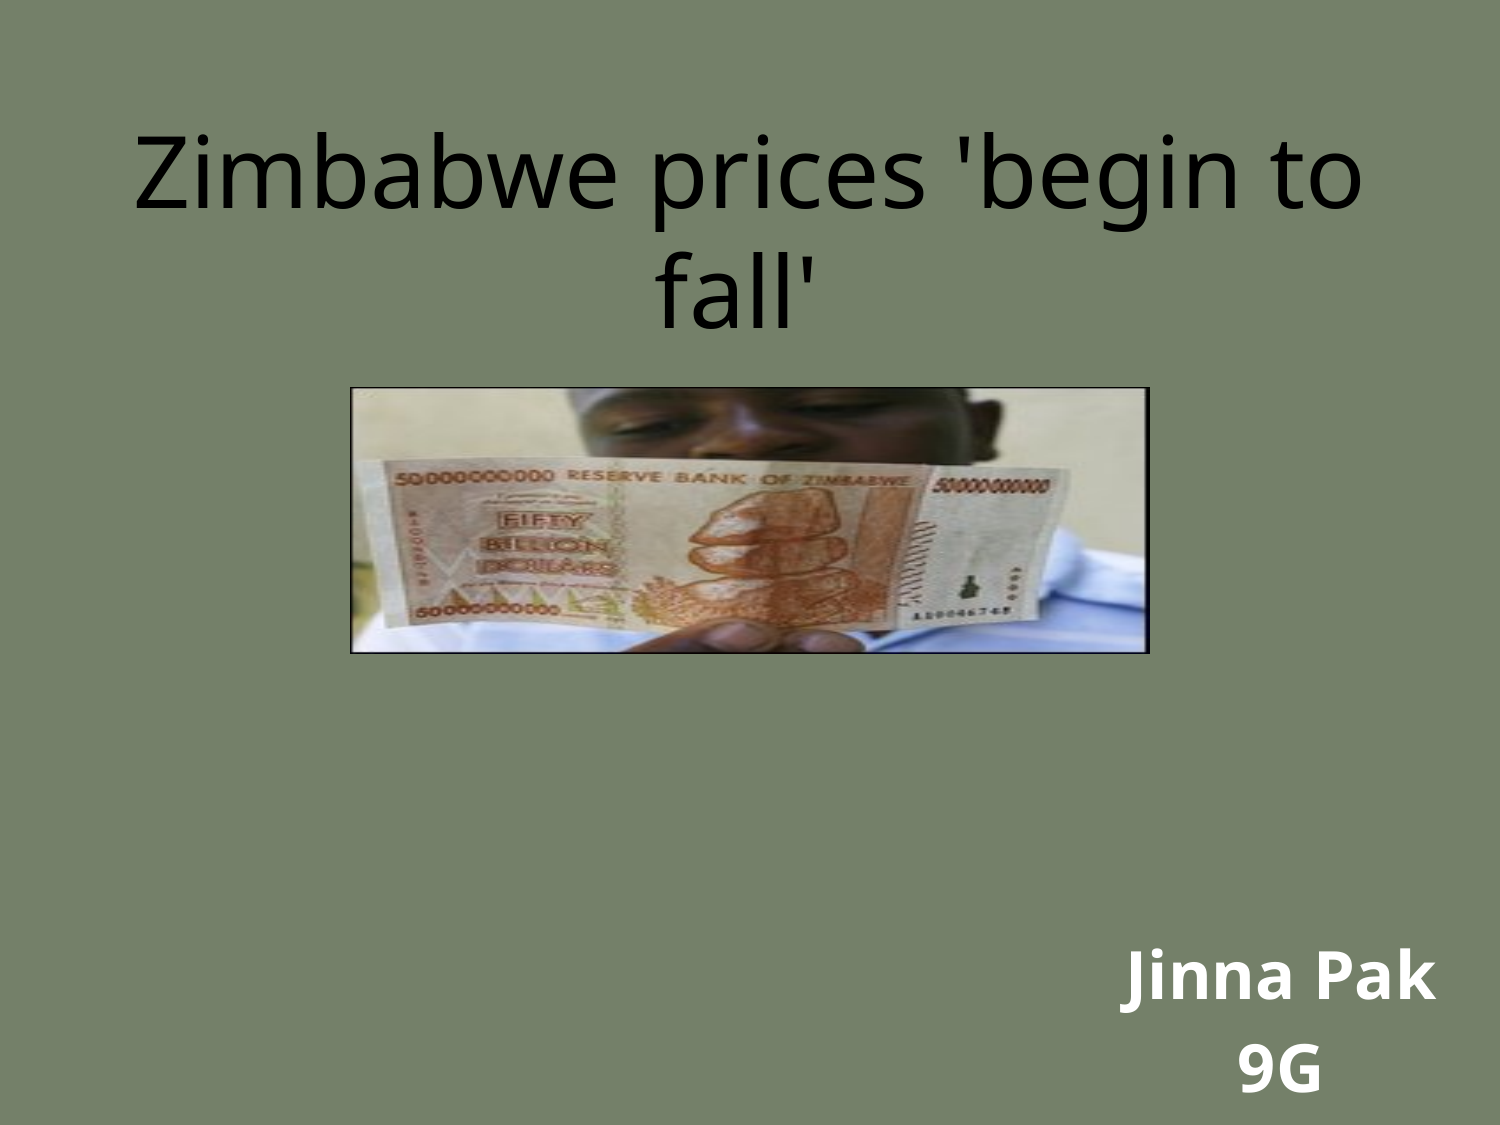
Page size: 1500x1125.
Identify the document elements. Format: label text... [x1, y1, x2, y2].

subtitle Jinna Pak 9G [1062, 924, 1500, 1125]
picture [349, 387, 1151, 654]
title Zimbabwe prices 'begin to fall' [112, 108, 1388, 350]
